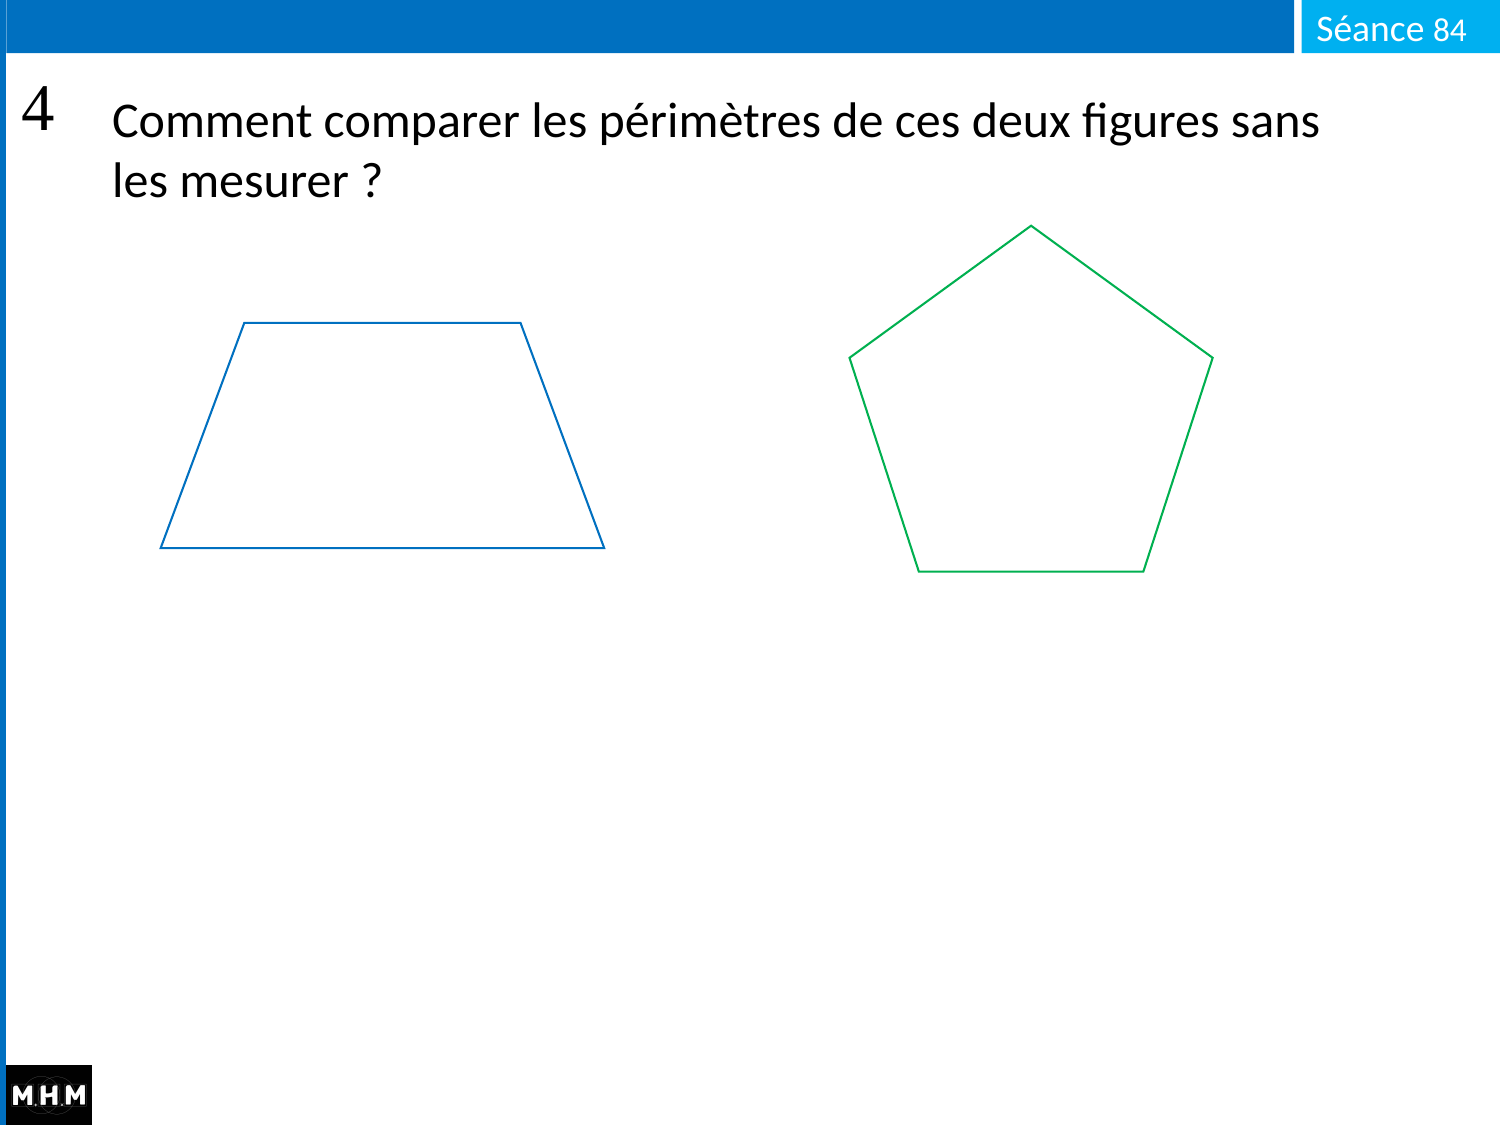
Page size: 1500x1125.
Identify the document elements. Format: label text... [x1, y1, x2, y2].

text_box [159, 321, 606, 550]
text_box Comment comparer les périmètres de ces deux figures sans les mesurer ? [97, 80, 1379, 215]
text_box [848, 224, 1214, 573]
picture [6, 1065, 92, 1125]
